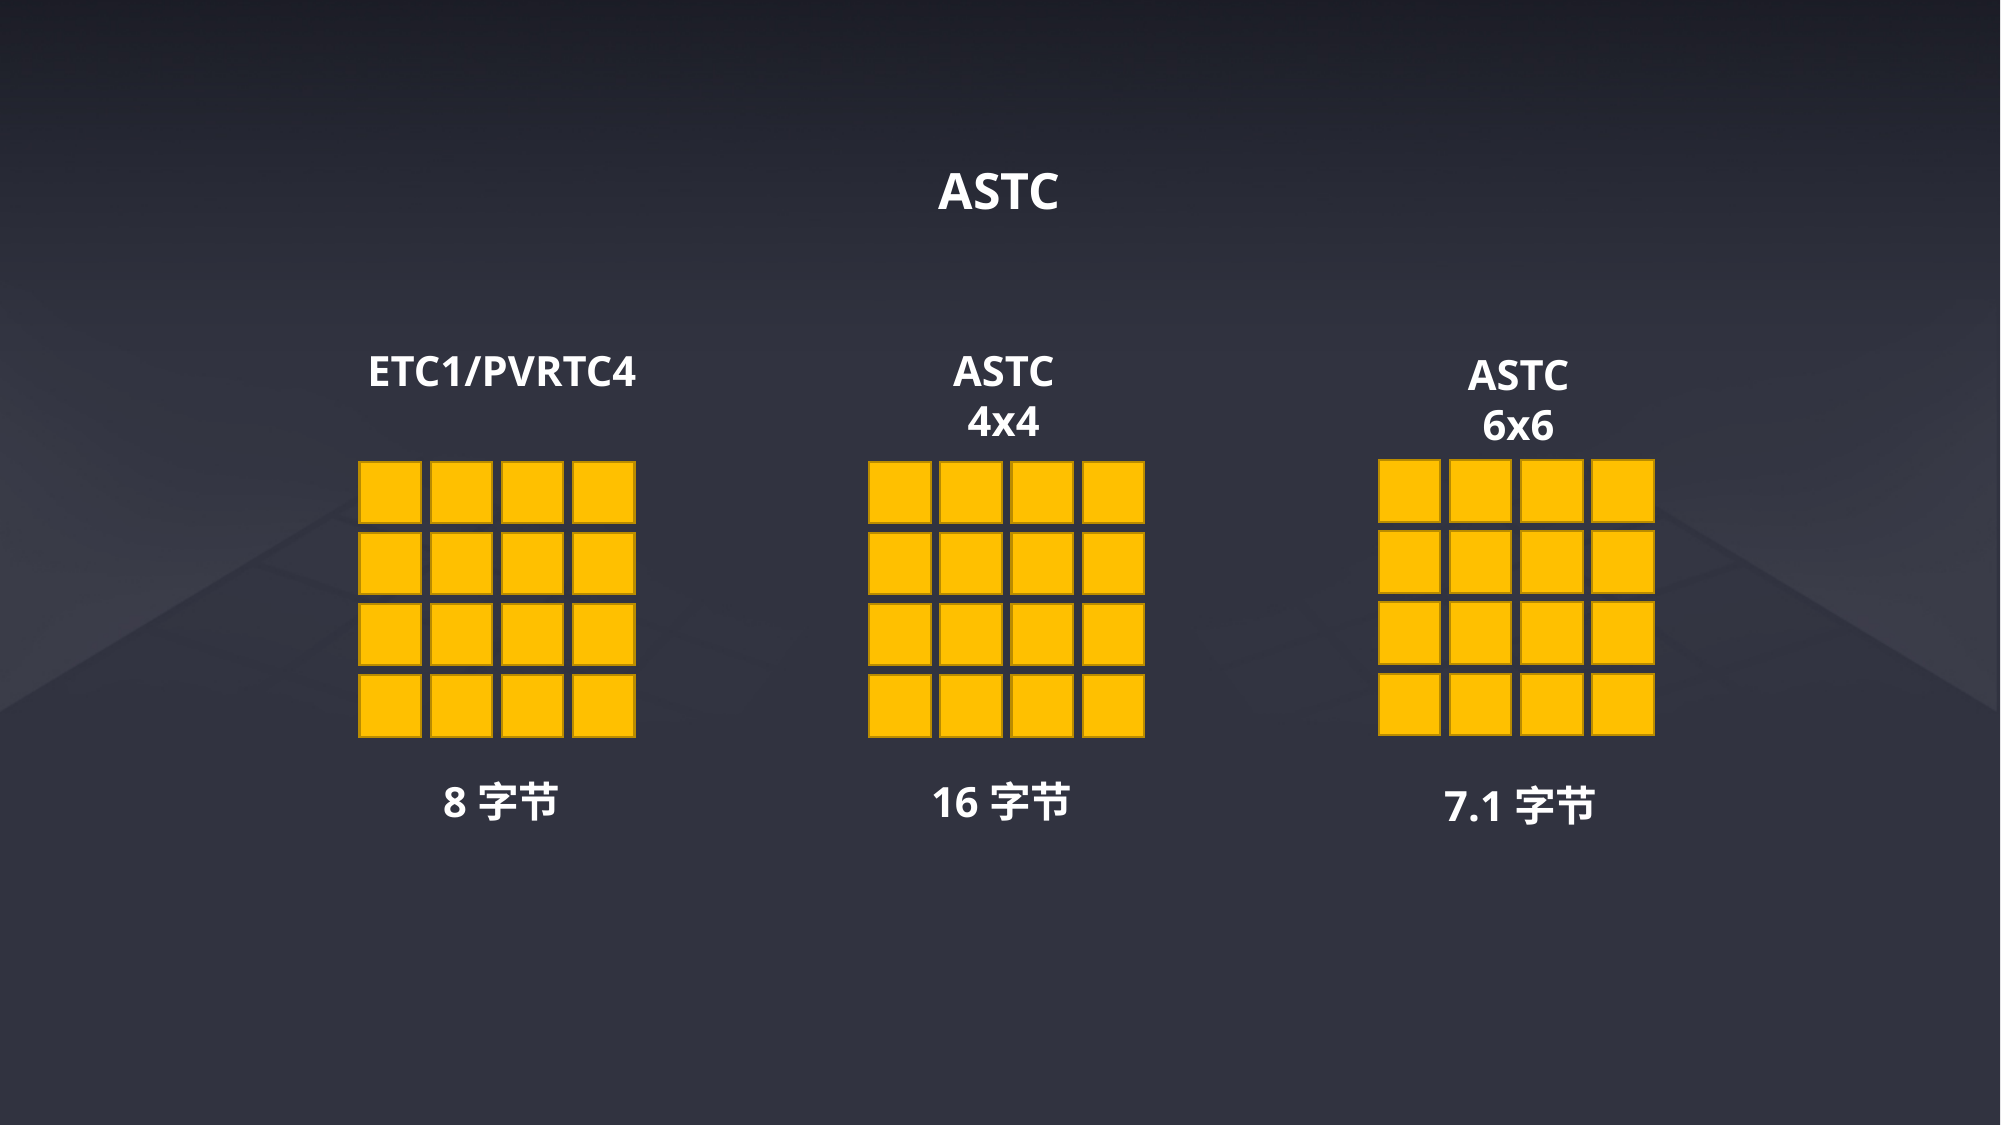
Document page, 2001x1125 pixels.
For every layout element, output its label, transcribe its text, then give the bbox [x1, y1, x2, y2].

text_box [940, 461, 1002, 524]
text_box [1521, 460, 1583, 522]
text_box [1592, 531, 1654, 593]
text_box [1082, 675, 1145, 737]
text_box ASTC [796, 151, 1204, 227]
text_box [1592, 602, 1654, 664]
text_box [940, 603, 1002, 666]
text_box [1011, 675, 1073, 737]
text_box [1449, 460, 1512, 522]
text_box [940, 532, 1002, 595]
text_box ASTC 4x4 [800, 337, 1207, 453]
text_box [1449, 673, 1512, 736]
text_box [1521, 673, 1583, 736]
text_box [501, 461, 564, 524]
text_box [1082, 532, 1145, 595]
text_box [940, 675, 1002, 737]
text_box [869, 675, 931, 737]
text_box [501, 675, 564, 737]
text_box [1449, 531, 1512, 593]
text_box [1082, 461, 1145, 524]
text_box [1011, 532, 1073, 595]
text_box [1011, 603, 1073, 666]
text_box [1521, 531, 1583, 593]
text_box [1082, 603, 1145, 666]
text_box [573, 461, 635, 524]
text_box 7.1字节 [1317, 772, 1725, 838]
text_box [1592, 460, 1654, 522]
text_box [359, 532, 422, 595]
picture [0, 0, 2001, 1125]
text_box [1011, 461, 1073, 524]
text_box [430, 532, 493, 595]
text_box [869, 603, 931, 666]
text_box [359, 603, 422, 666]
text_box [573, 675, 635, 737]
text_box [501, 532, 564, 595]
text_box [573, 603, 635, 666]
text_box ASTC 6x6 [1315, 341, 1722, 457]
text_box 16字节 [798, 768, 1206, 834]
text_box [1592, 673, 1654, 736]
text_box [501, 603, 564, 666]
text_box [1449, 602, 1512, 664]
text_box ETC1/PVRTC4 [298, 337, 706, 403]
text_box [430, 675, 493, 737]
text_box [359, 675, 422, 737]
text_box [1378, 531, 1441, 593]
text_box [1378, 602, 1441, 664]
text_box [869, 461, 931, 524]
text_box [1521, 602, 1583, 664]
text_box [573, 532, 635, 595]
text_box [430, 603, 493, 666]
text_box [1378, 673, 1441, 736]
text_box [430, 461, 493, 524]
text_box [869, 532, 931, 595]
text_box 8字节 [298, 768, 706, 834]
text_box [359, 461, 422, 524]
text_box [1378, 460, 1441, 522]
